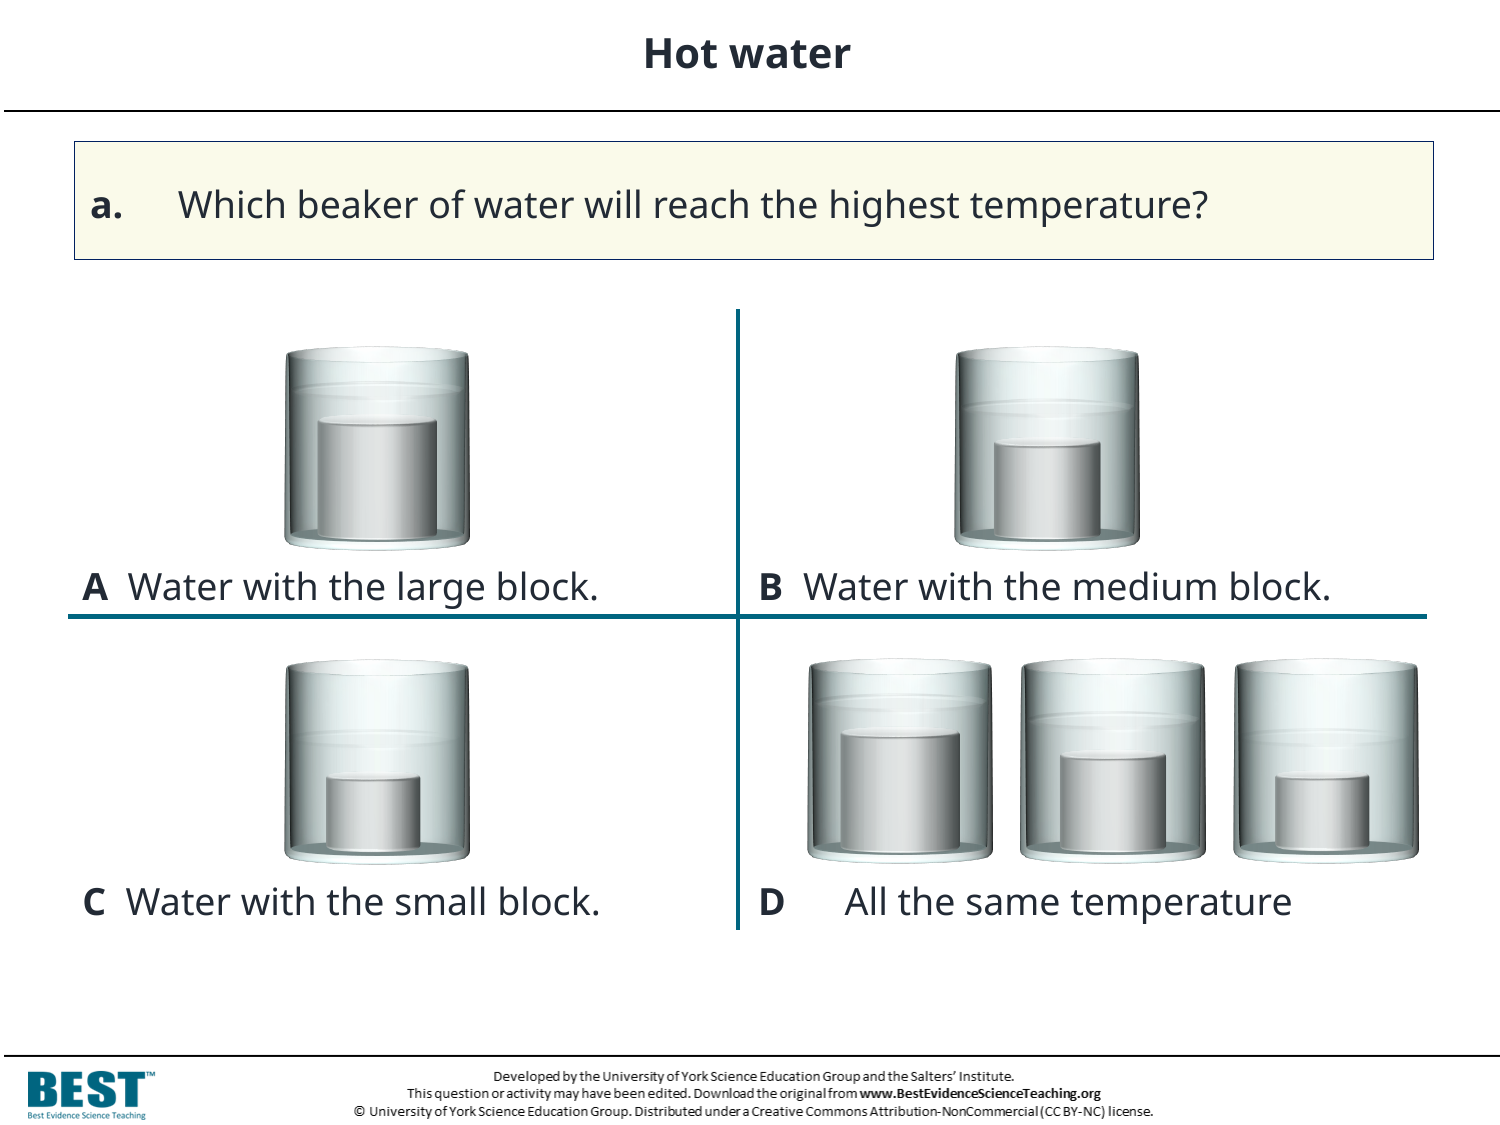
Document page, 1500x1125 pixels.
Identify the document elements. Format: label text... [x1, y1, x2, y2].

picture [3, 110, 1500, 1125]
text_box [67, 309, 1427, 931]
text_box Hot water [23, 4, 1471, 99]
